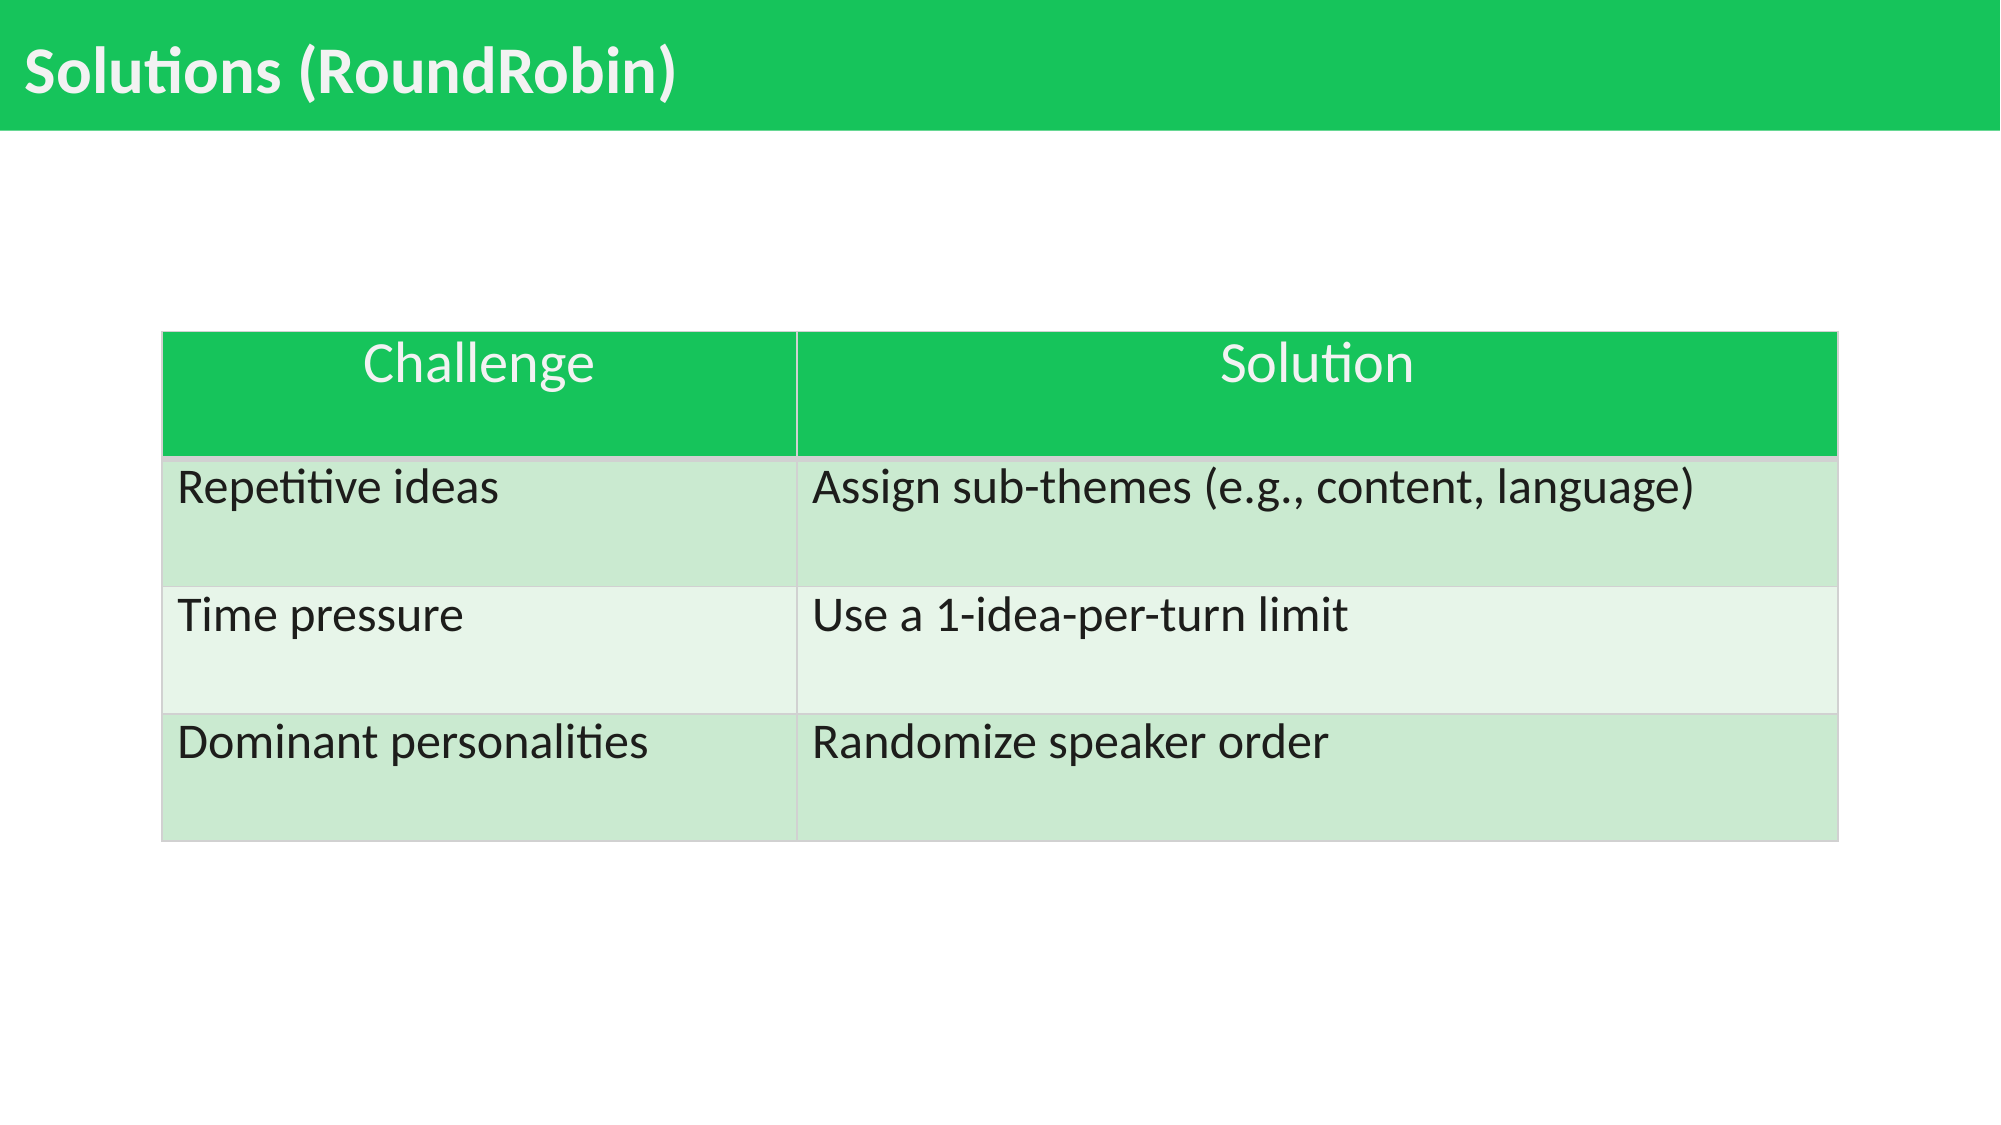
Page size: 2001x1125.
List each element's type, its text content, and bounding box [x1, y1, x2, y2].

title Solutions (RoundRobin) [16, 13, 1976, 131]
table_cell Assign sub-themes (e.g., content, language) [798, 462, 1837, 586]
table_cell Repetitive ideas [163, 462, 796, 586]
table_cell Use a 1-idea-per-turn limit [798, 587, 1837, 713]
table_cell Time pressure [163, 587, 796, 713]
table_cell Randomize speaker order [798, 715, 1837, 840]
table_cell Dominant personalities [163, 715, 796, 840]
table_header Challenge [163, 332, 796, 456]
table_header Solution [798, 332, 1837, 456]
